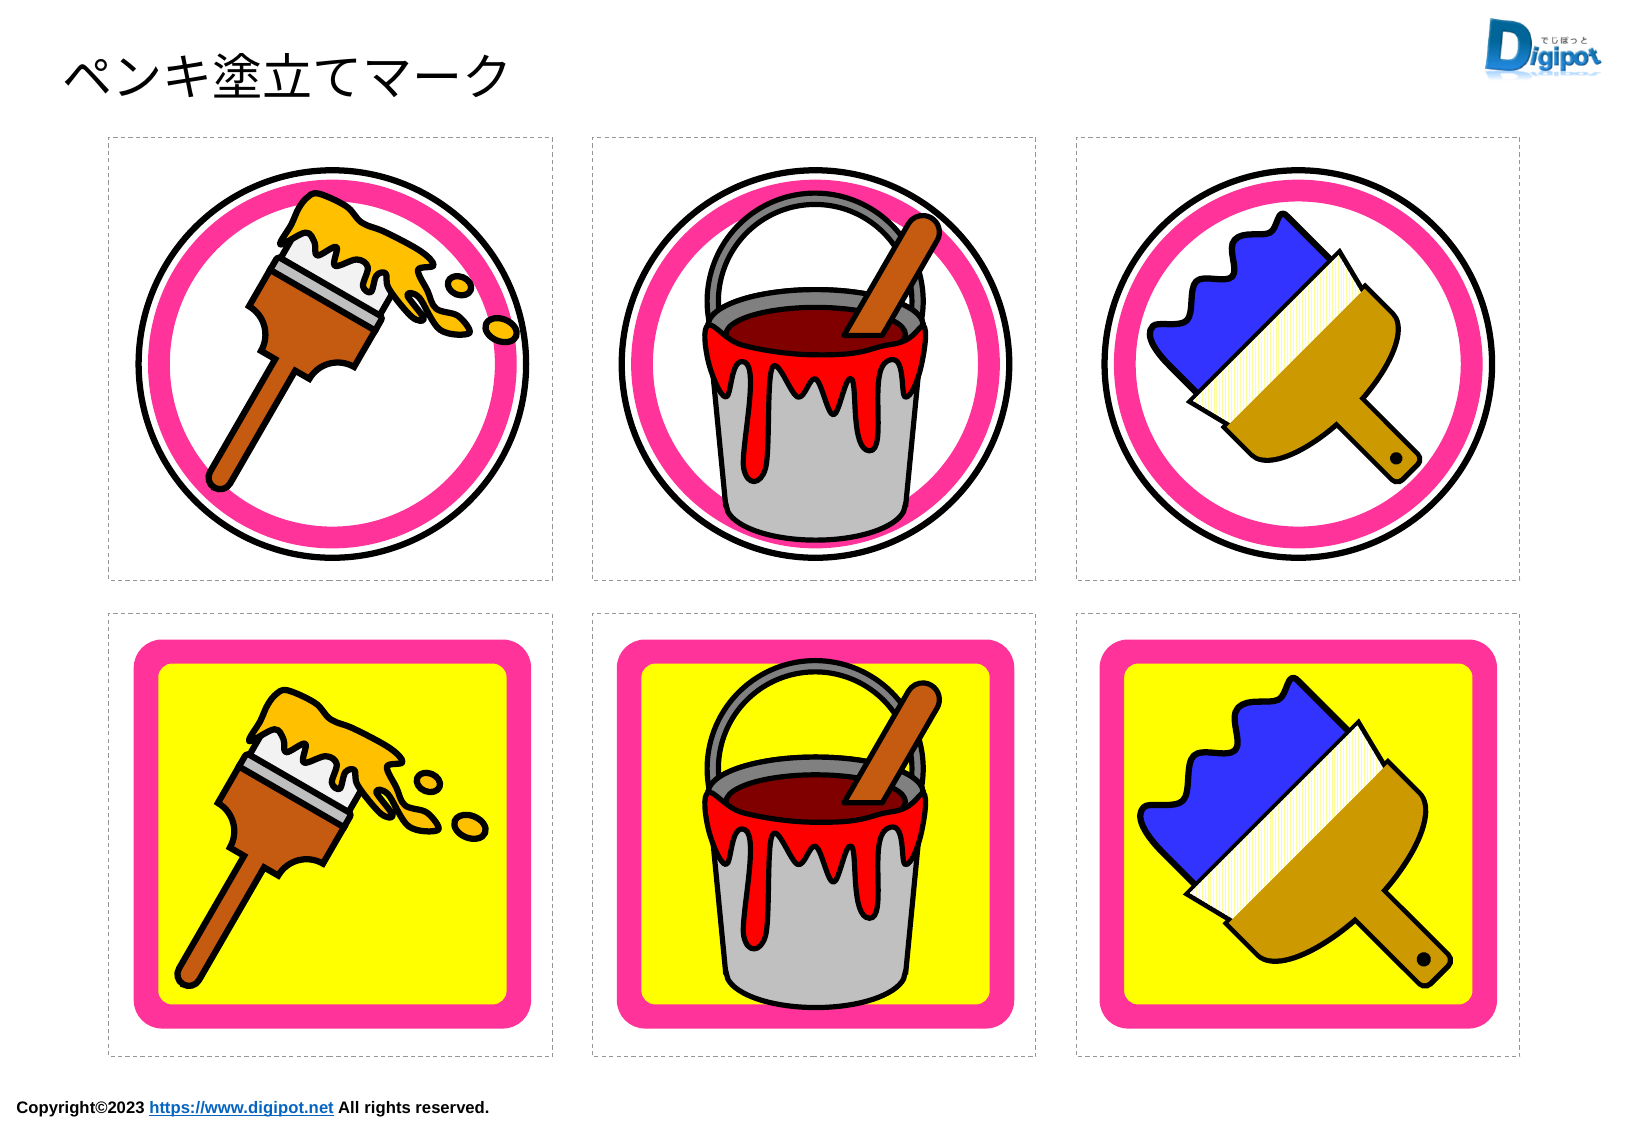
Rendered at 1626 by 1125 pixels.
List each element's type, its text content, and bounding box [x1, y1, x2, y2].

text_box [1104, 170, 1493, 558]
text_box ペンキ塗立てマーク [47, 38, 528, 113]
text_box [133, 639, 532, 1029]
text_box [621, 170, 1010, 558]
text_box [138, 170, 527, 558]
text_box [616, 639, 1015, 1029]
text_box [1099, 639, 1498, 1029]
picture [1485, 18, 1602, 82]
